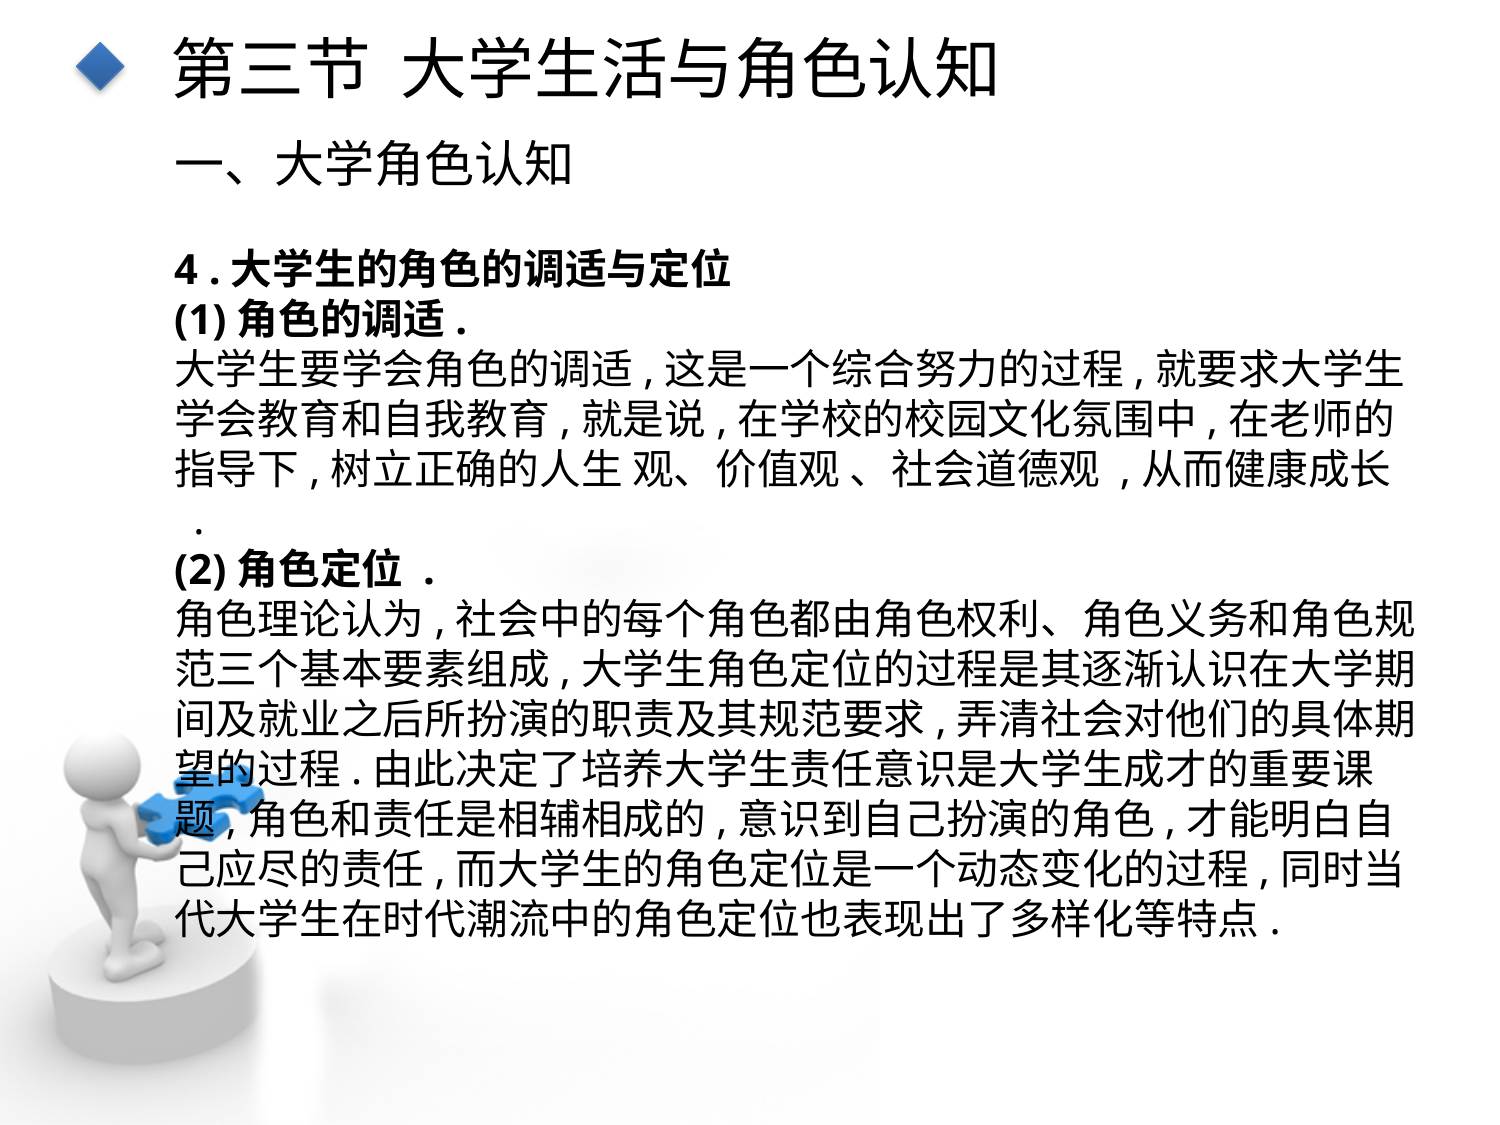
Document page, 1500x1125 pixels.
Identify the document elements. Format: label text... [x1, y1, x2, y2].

picture [0, 0, 1500, 1125]
text_box 一、大学角色认知 4 .大学生的角色的调适与定位 (1)角色的调适. 大学生要学会角色的调适,这是一个综合努力的过程,就要求大学生 学会教育和自我教育,就是说,在学校的校园文化氛围中,在老师的指导下,树立正确的人生 观、价值观 、社会道德观 ,从而健康成长 . (2)角色定位 . 角色理论认为,社会中的每个角色都由角色权利、角色义务和角色规范三个基本要素组成,大学生角色定位的过程是其逐渐认识在大学期间及就业之后所扮演的职责及其规范要求,弄清社会对他们的具体期望的过程.由此决定了培养大学生责任意识是大学生成才的重要课题,角色和责任是相辅相成的,意识到自己扮演的角色,才能明白自己应尽的责任,而大学生的角色定位是一个动态变化的过程,同时当代大学生在时代潮流中的角色定位也表现出了多样化等特点. [159, 125, 1435, 951]
text_box 第三节 大学生活与角色认知 [156, 19, 1017, 114]
text_box [76, 42, 125, 91]
